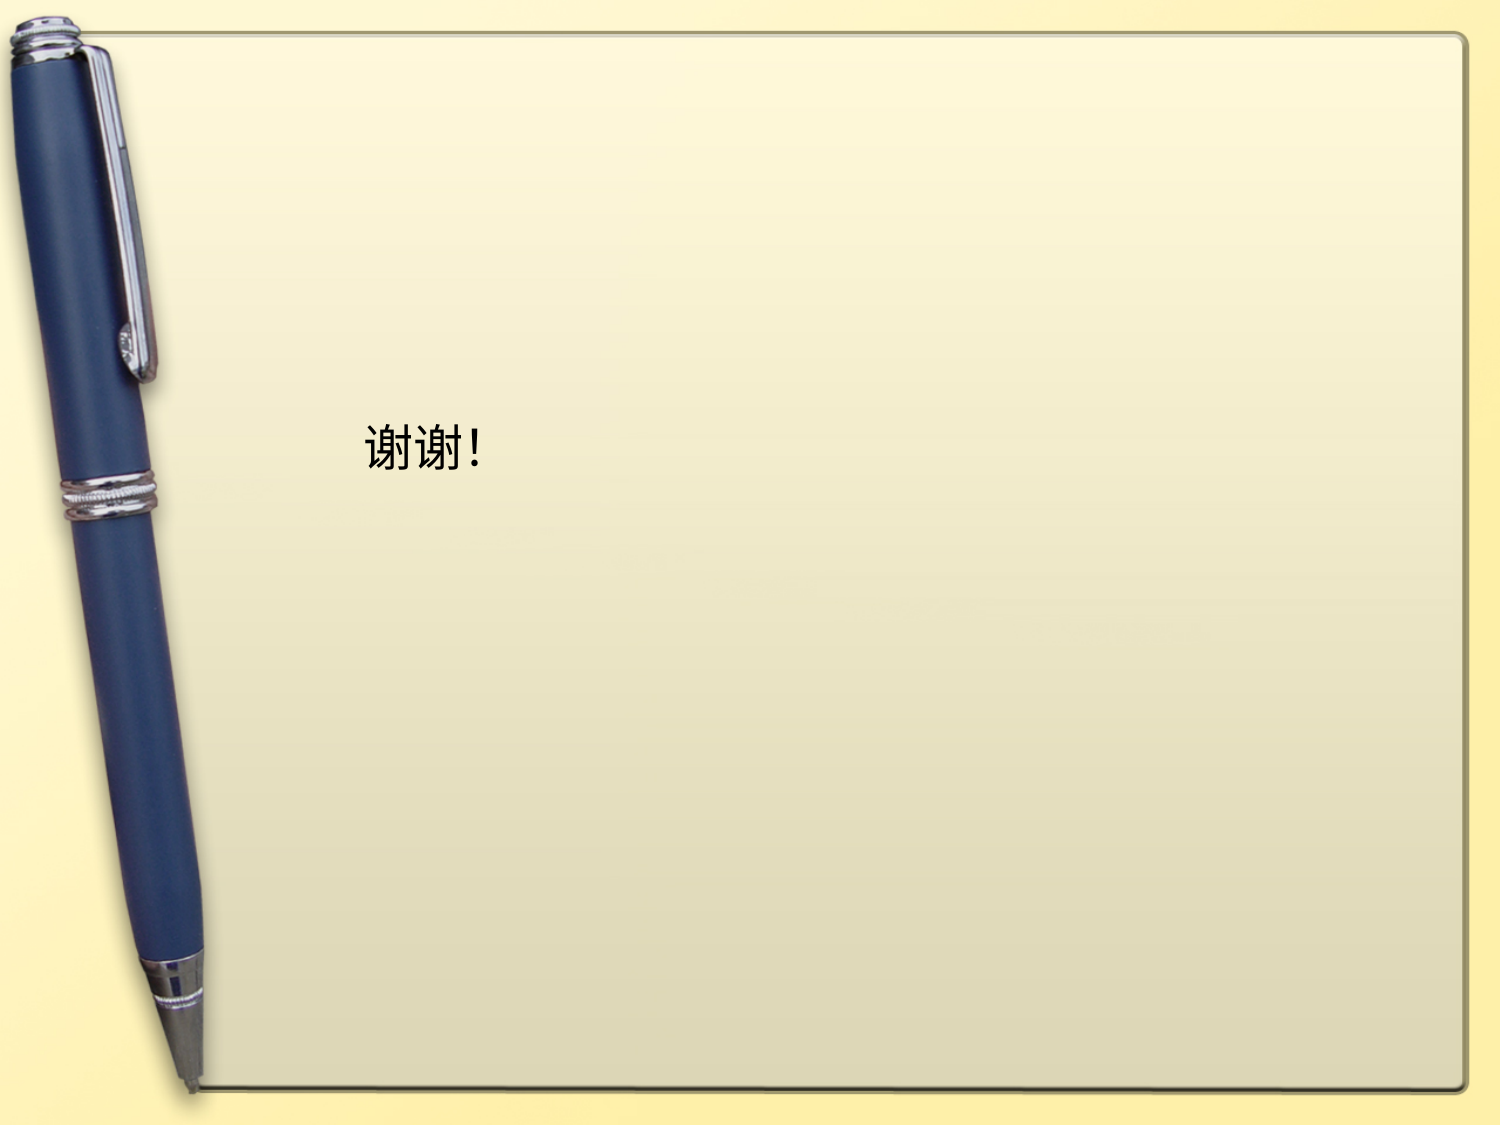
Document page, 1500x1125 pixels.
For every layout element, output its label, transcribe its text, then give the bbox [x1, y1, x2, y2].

text_box 谢谢！ [348, 408, 529, 484]
picture [0, 0, 1500, 1125]
